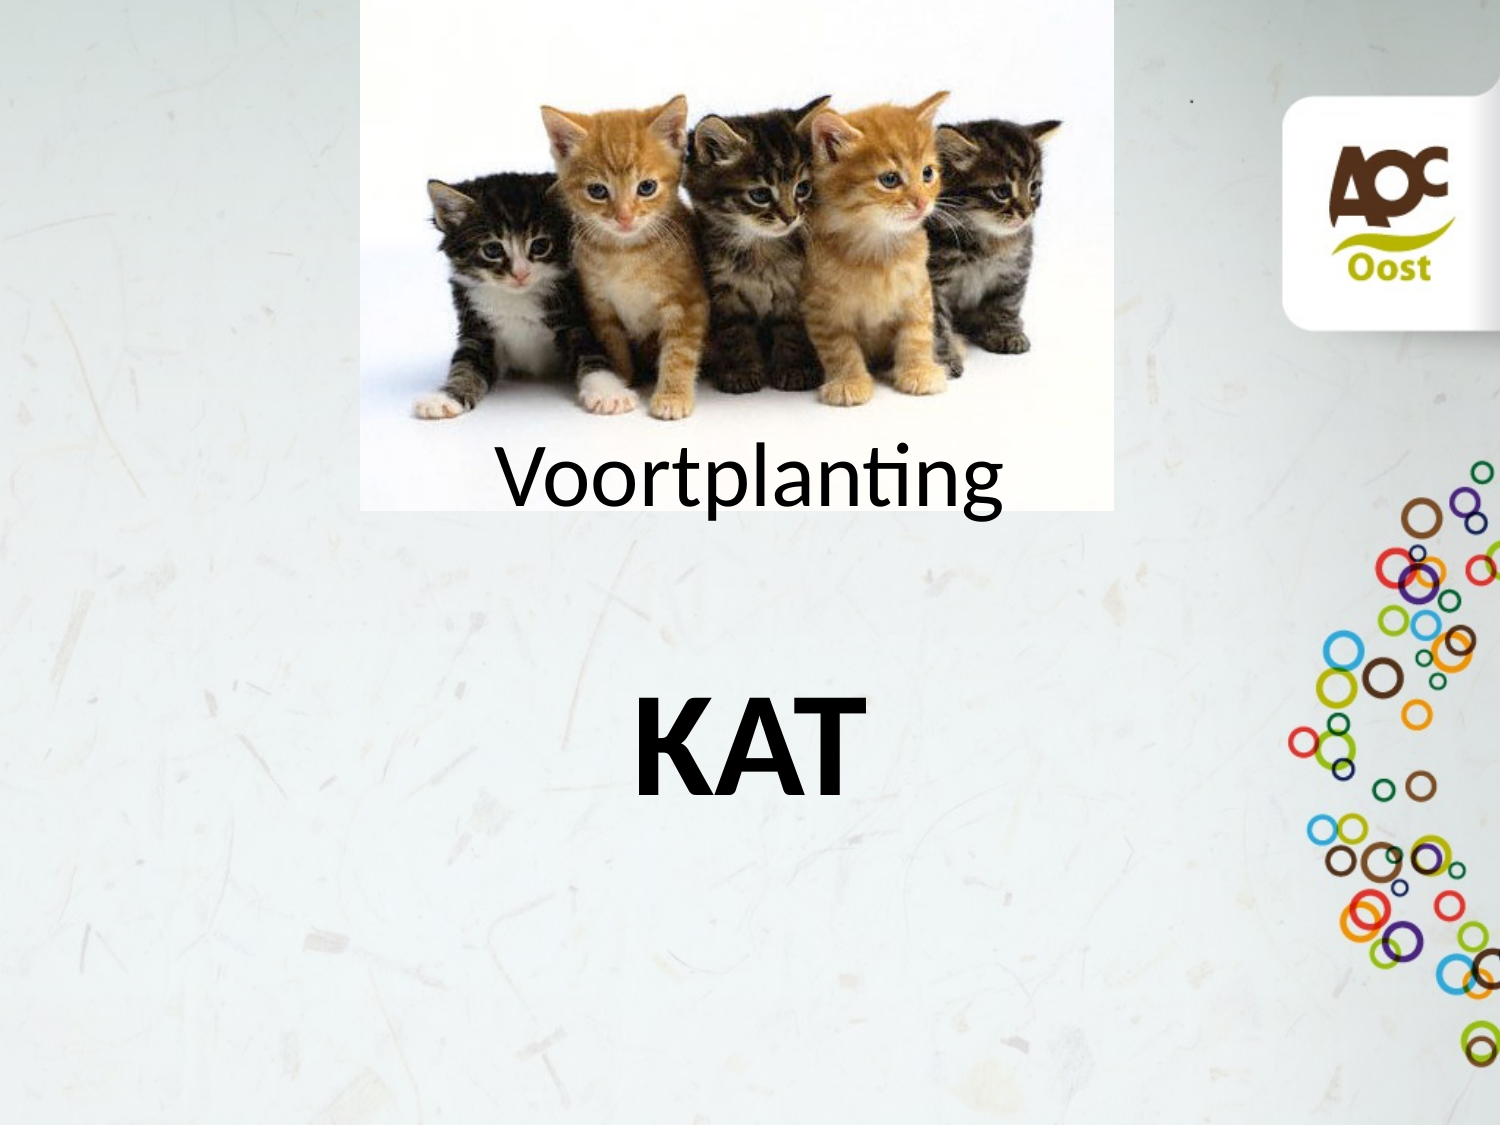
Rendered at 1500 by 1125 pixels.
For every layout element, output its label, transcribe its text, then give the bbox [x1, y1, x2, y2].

subtitle KAT [225, 637, 1275, 925]
picture [0, 0, 1500, 1125]
title Voortplanting [112, 349, 1388, 591]
